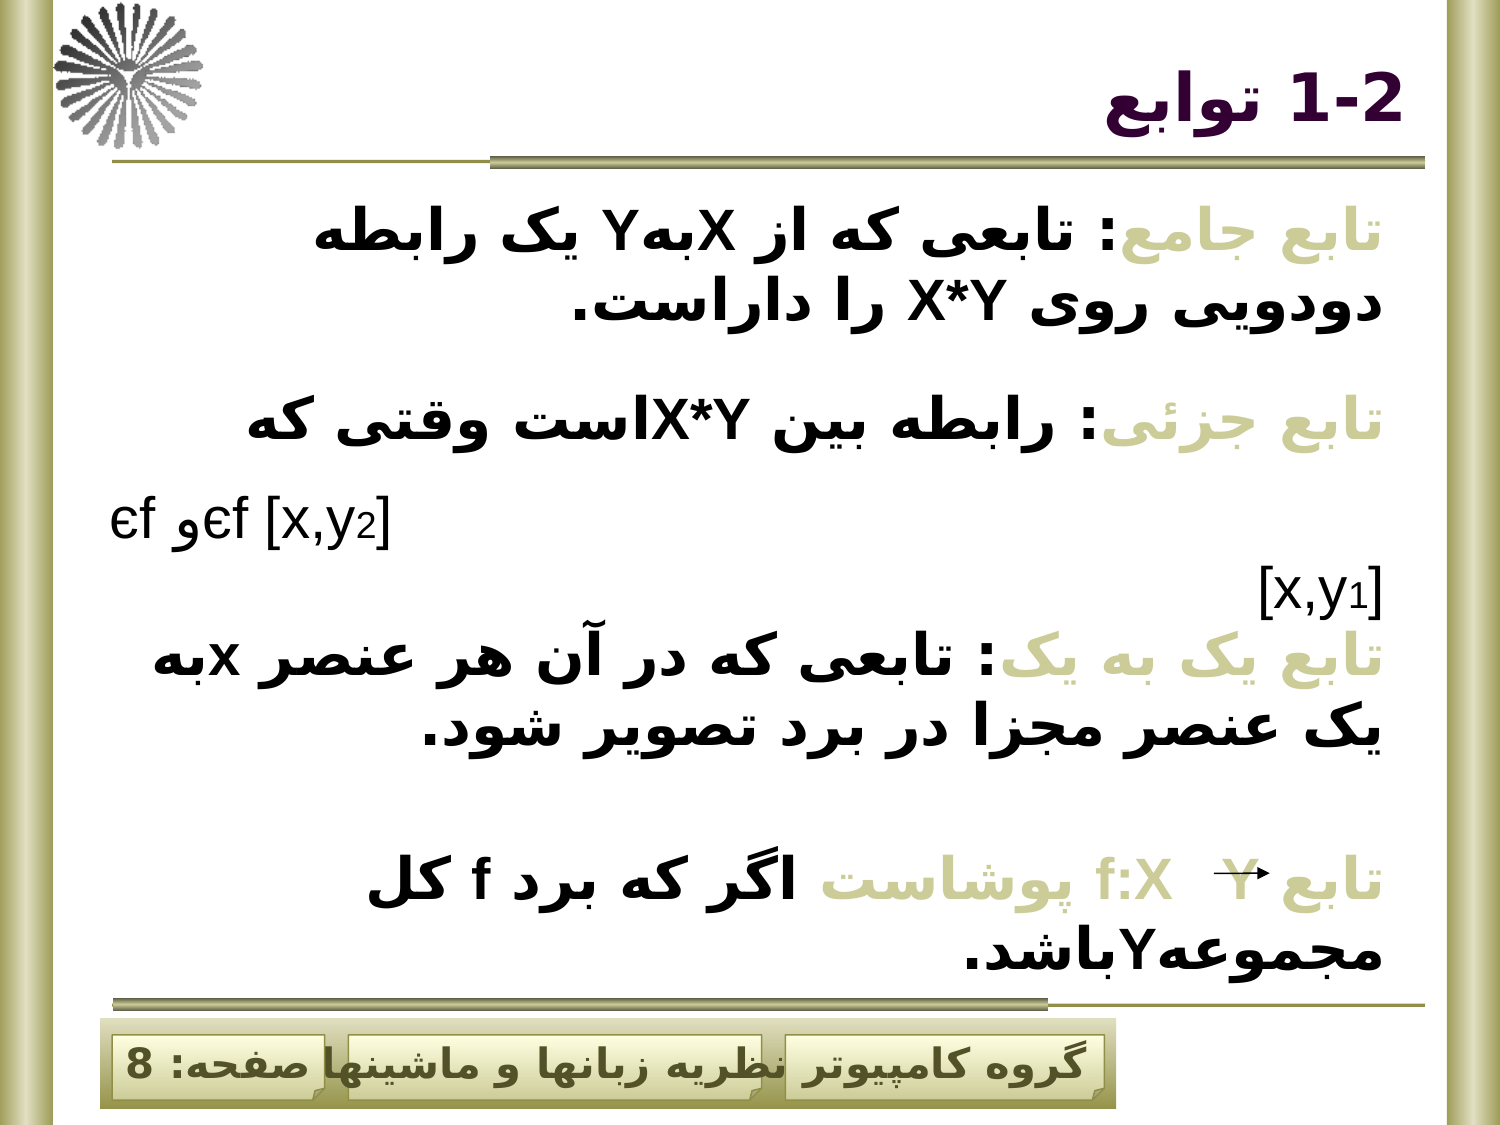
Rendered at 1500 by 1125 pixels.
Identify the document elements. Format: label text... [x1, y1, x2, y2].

title 1-2 توابع [147, 42, 1423, 147]
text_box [135, 833, 1401, 920]
text_box تابع جزئی: رابطه بین X*Yاست وقتی که єf [x,y2]و єf [x,y1] [88, 373, 1400, 628]
text_box تابع جامع: تابعی که از XبهY یک رابطه دودویی روی X*Y را داراست. [99, 184, 1400, 340]
text_box تابع یک به یک: تابعی که در آن هر عنصر xبه یک عنصر مجزا در برد تصویر شود. [111, 609, 1400, 765]
